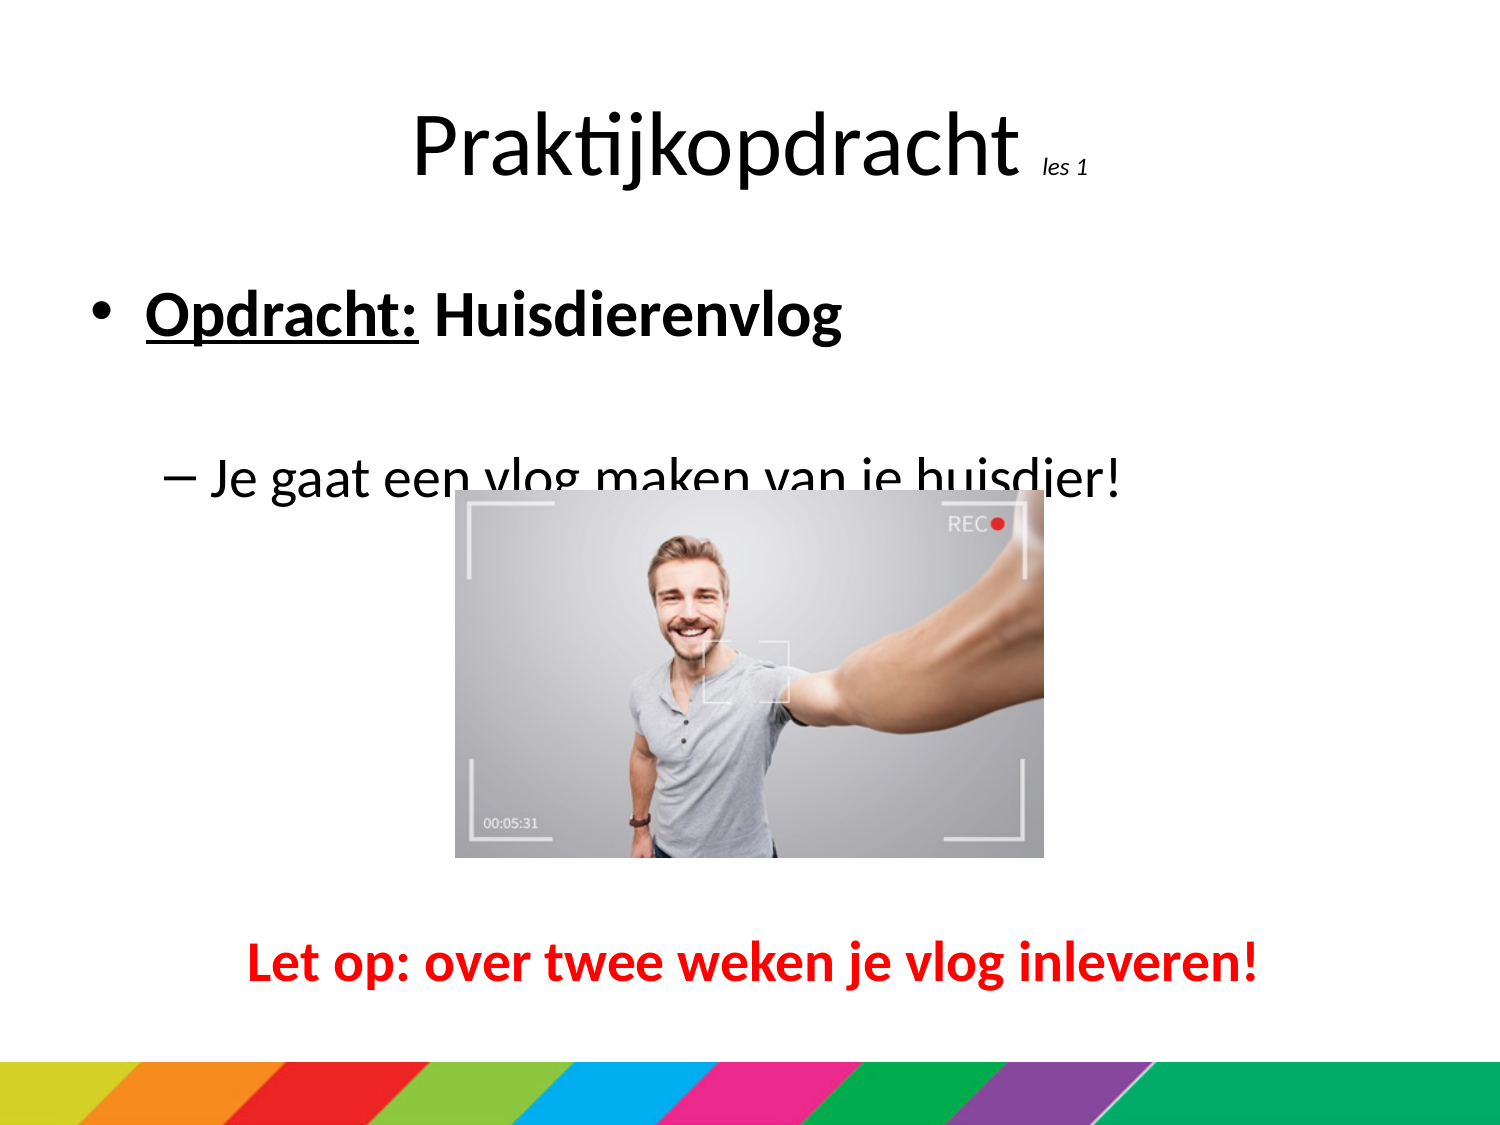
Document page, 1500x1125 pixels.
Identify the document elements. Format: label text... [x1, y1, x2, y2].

picture [656, 1062, 1500, 1125]
list Opdracht: Huisdierenvlog Je gaat een vlog maken van je huisdier! Let op: over twee weken je vlog inleveren! [75, 262, 1425, 1005]
picture [0, 1062, 574, 1125]
title Praktijkopdracht les 1 [75, 45, 1425, 233]
picture [455, 490, 1044, 858]
